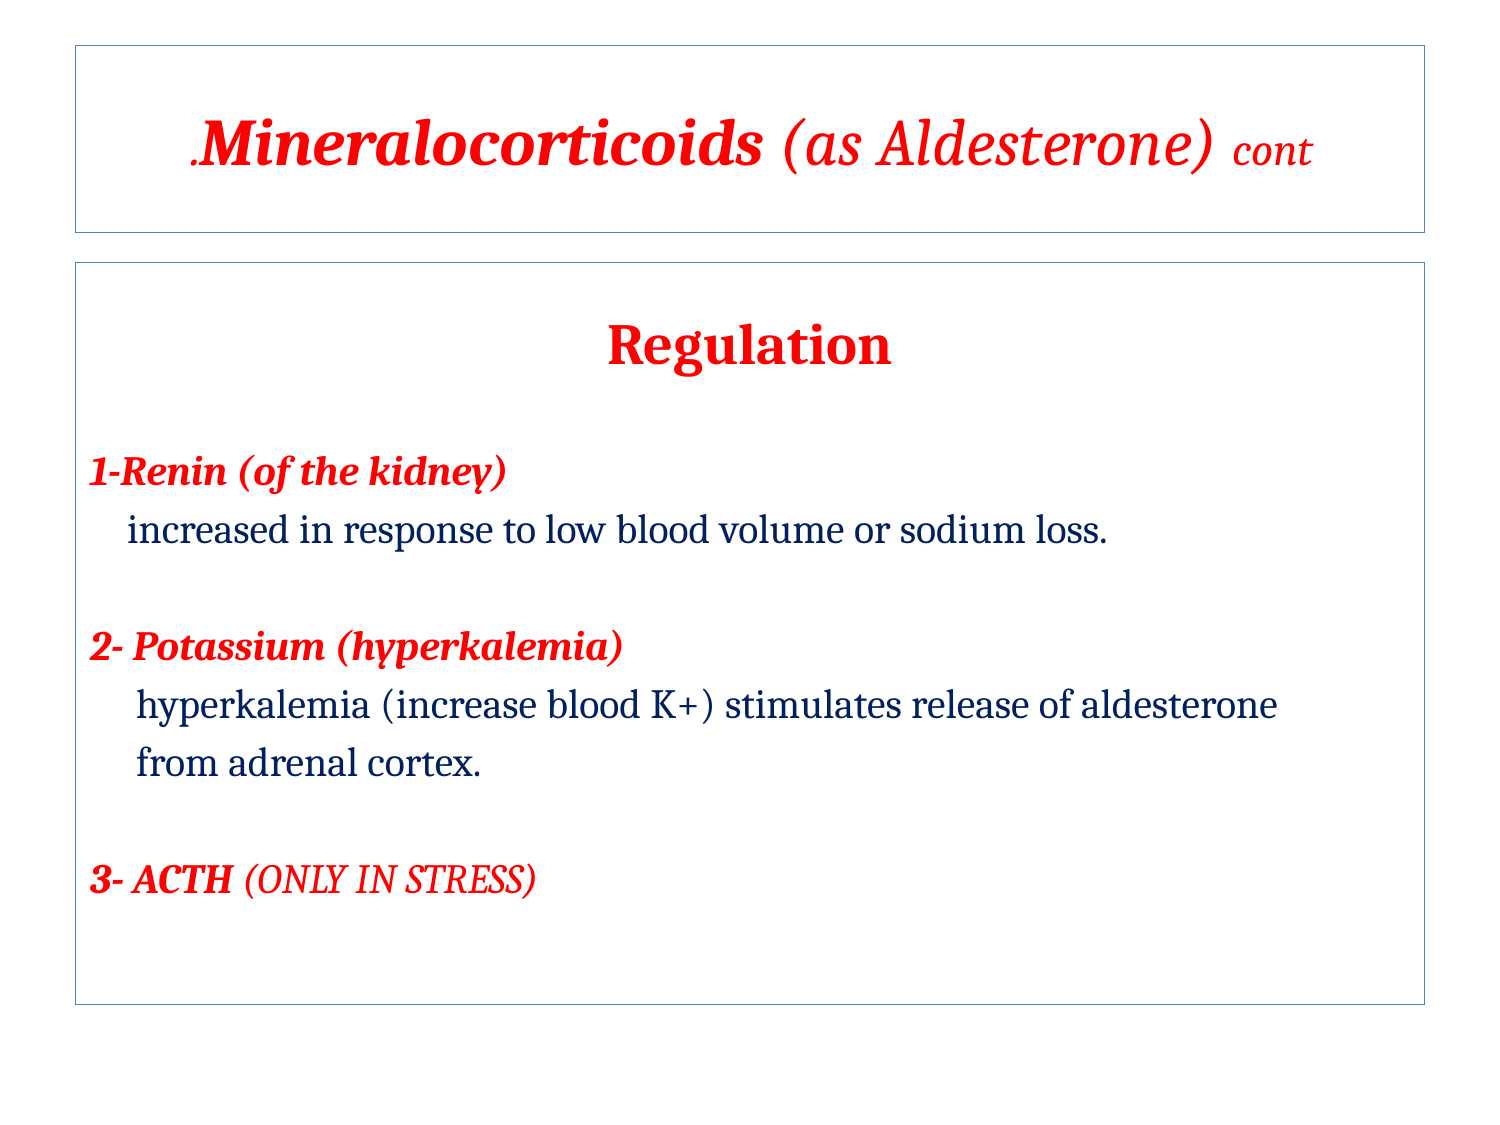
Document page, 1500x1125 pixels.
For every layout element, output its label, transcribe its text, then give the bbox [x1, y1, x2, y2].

title Mineralocorticoids (as Aldesterone) cont. [75, 45, 1425, 233]
list Regulation 1-Renin (of the kidney) increased in response to low blood volume or sodium loss. 2- Potassium (hyperkalemia) hyperkalemia (increase blood K+) stimulates release of aldesterone from adrenal cortex. 3- ACTH (ONLY IN STRESS) [75, 262, 1425, 1005]
